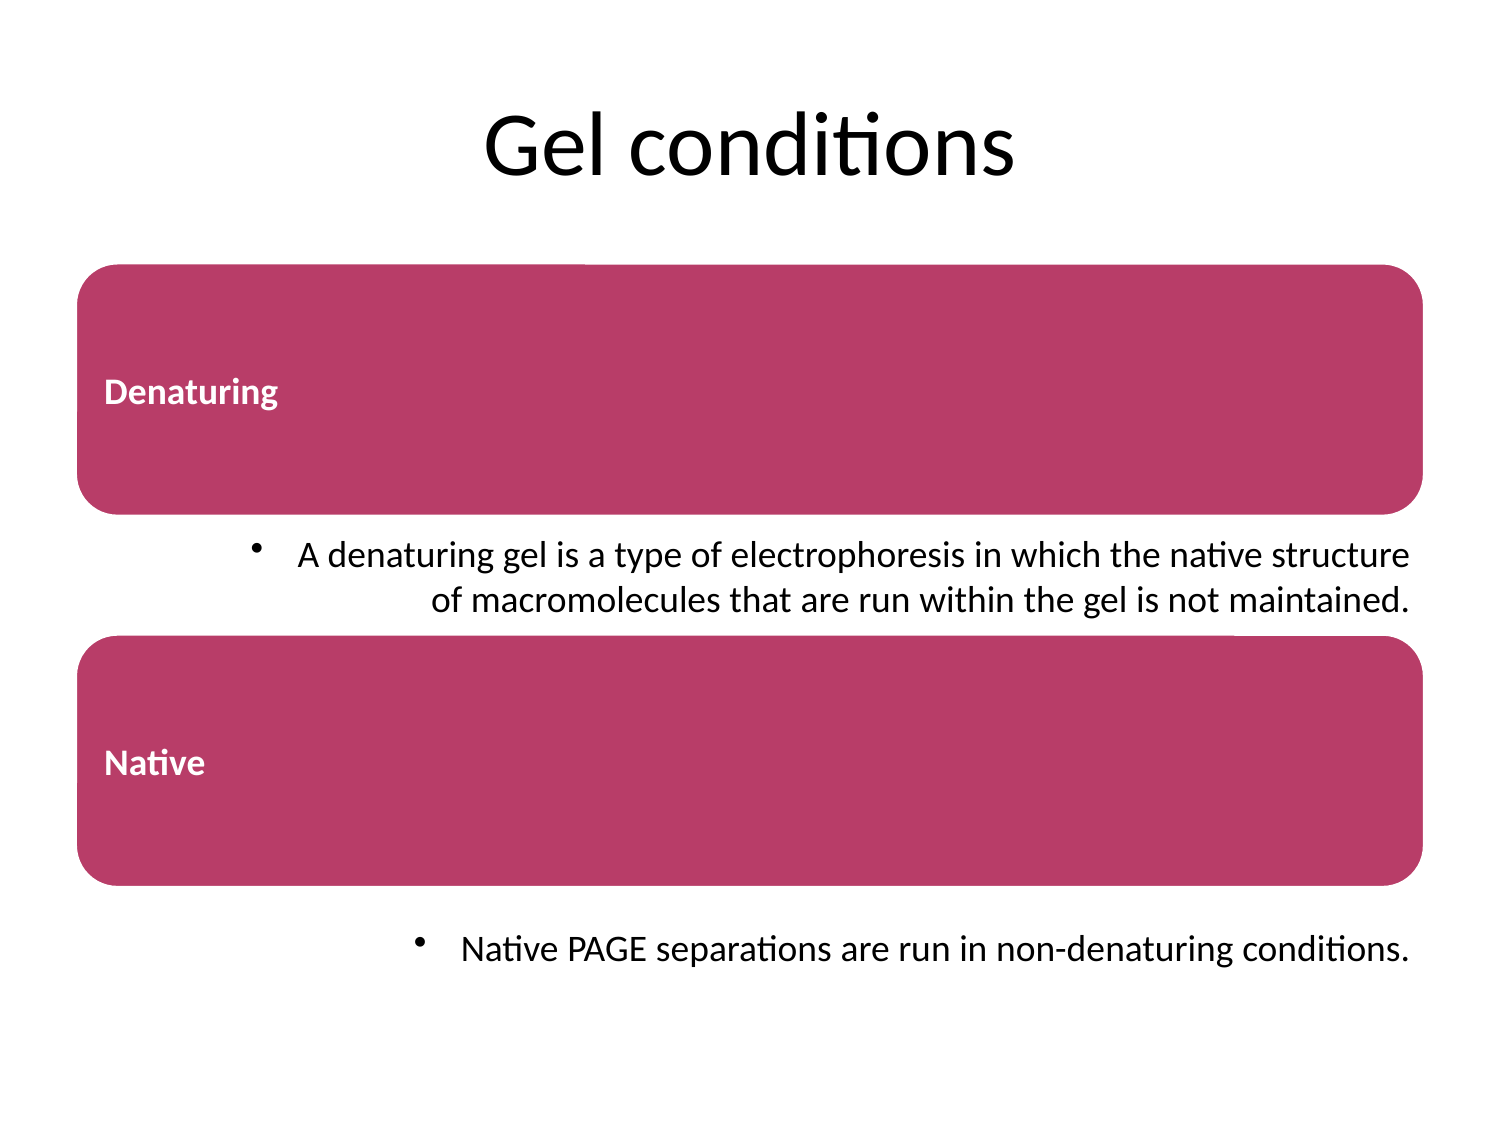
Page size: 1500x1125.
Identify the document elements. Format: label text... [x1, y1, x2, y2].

title Gel conditions [75, 45, 1425, 233]
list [74, 262, 1426, 1006]
